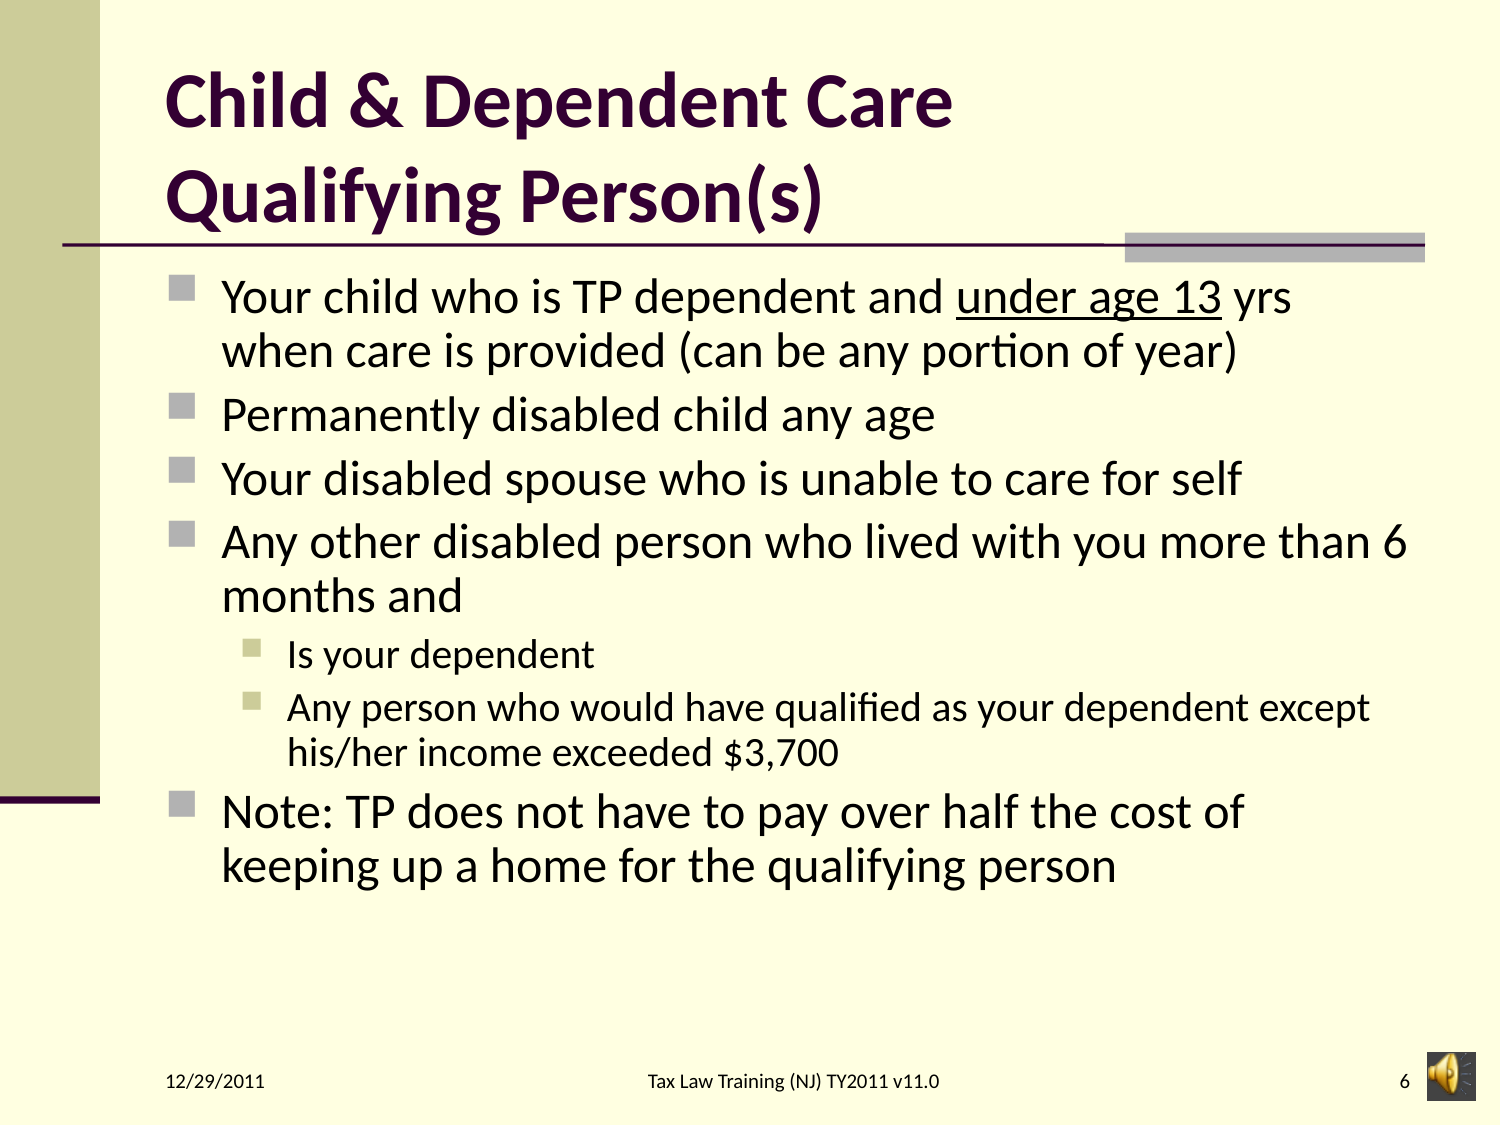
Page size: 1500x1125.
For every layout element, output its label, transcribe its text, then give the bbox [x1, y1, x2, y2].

title Child & Dependent Care Qualifying Person(s) [150, 50, 1425, 238]
footer Tax Law Training (NJ) TY2011 v11.0 [549, 1049, 1038, 1101]
slide_number 6 [1112, 1049, 1426, 1101]
list Your child who is TP dependent and under age 13 yrs when care is provided (can be any portion of year) Permanently disabled child any age Your disabled spouse who is unable to care for self Any other disabled person who lived with you more than 6 months and Is your dependent Any person who would have qualified as your dependent except his/her income exceeded $3,700 Note: TP does not have to pay over half the cost of keeping up a home for the qualifying person [150, 262, 1425, 1038]
picture [1426, 1051, 1477, 1102]
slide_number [149, 1050, 476, 1101]
